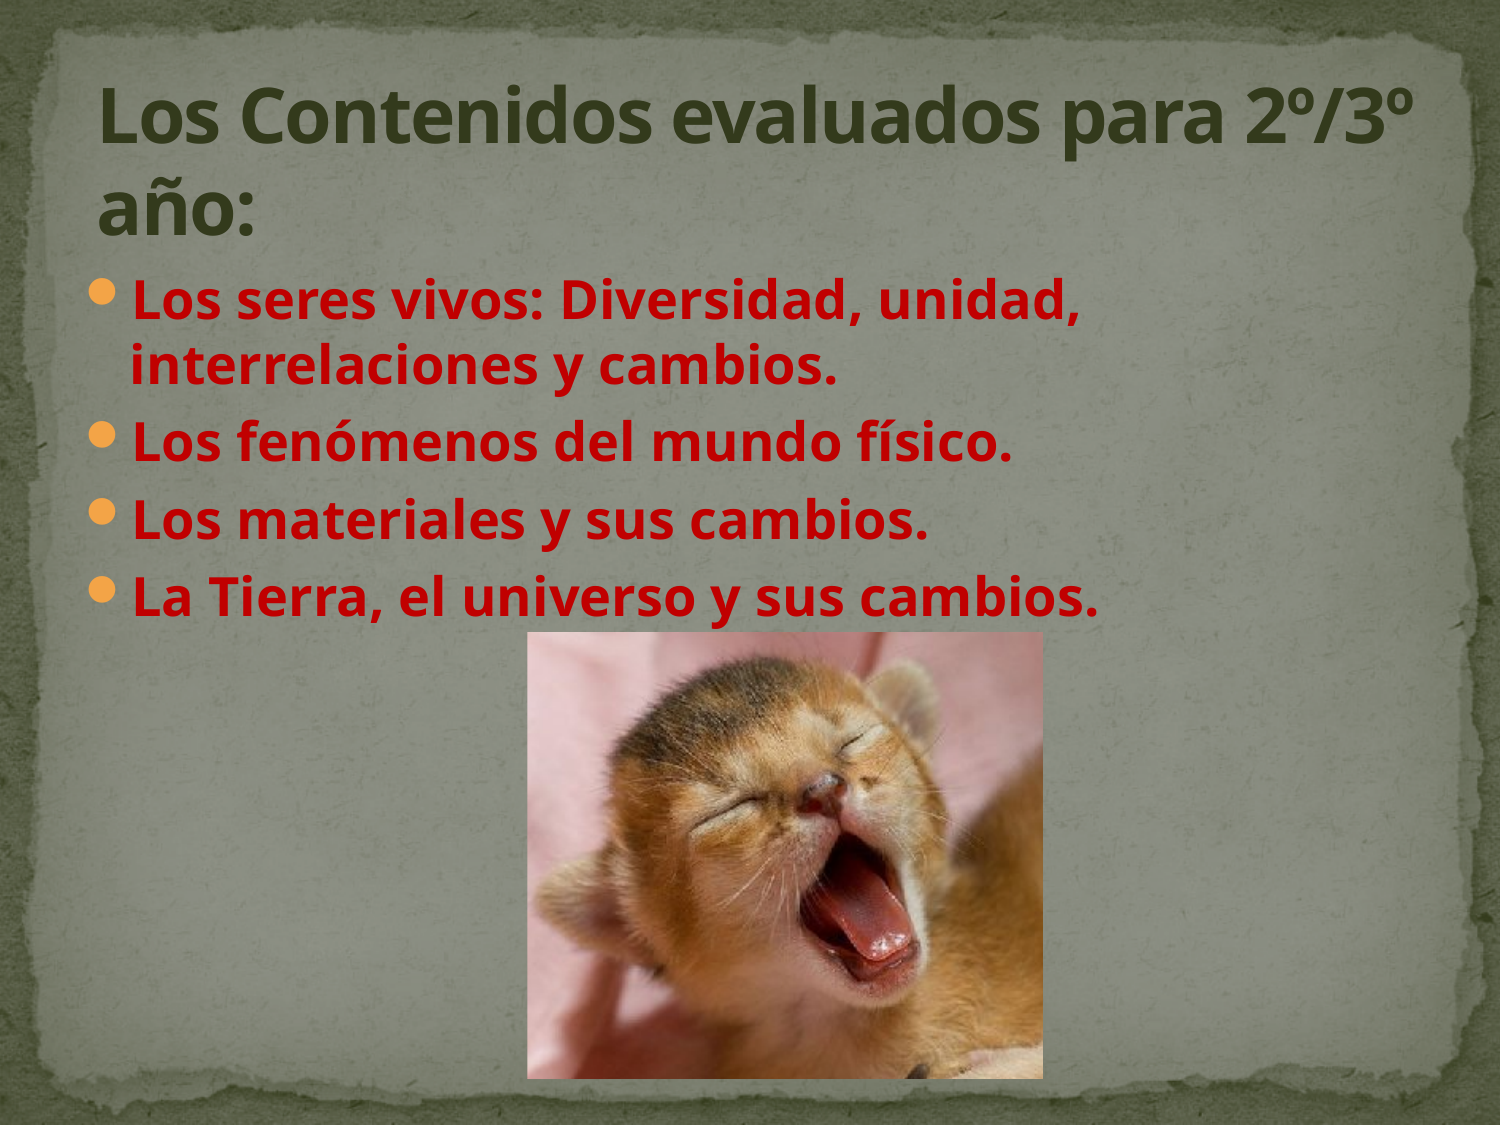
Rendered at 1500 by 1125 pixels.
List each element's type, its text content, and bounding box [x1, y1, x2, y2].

title Los Contenidos evaluados para 2º/3º año: [81, 58, 1433, 259]
picture [527, 632, 1043, 1079]
list Los seres vivos: Diversidad, unidad, interrelaciones y cambios. Los fenómenos del mundo físico. Los materiales y sus cambios. La Tierra, el universo y sus cambios. [70, 257, 1421, 1008]
